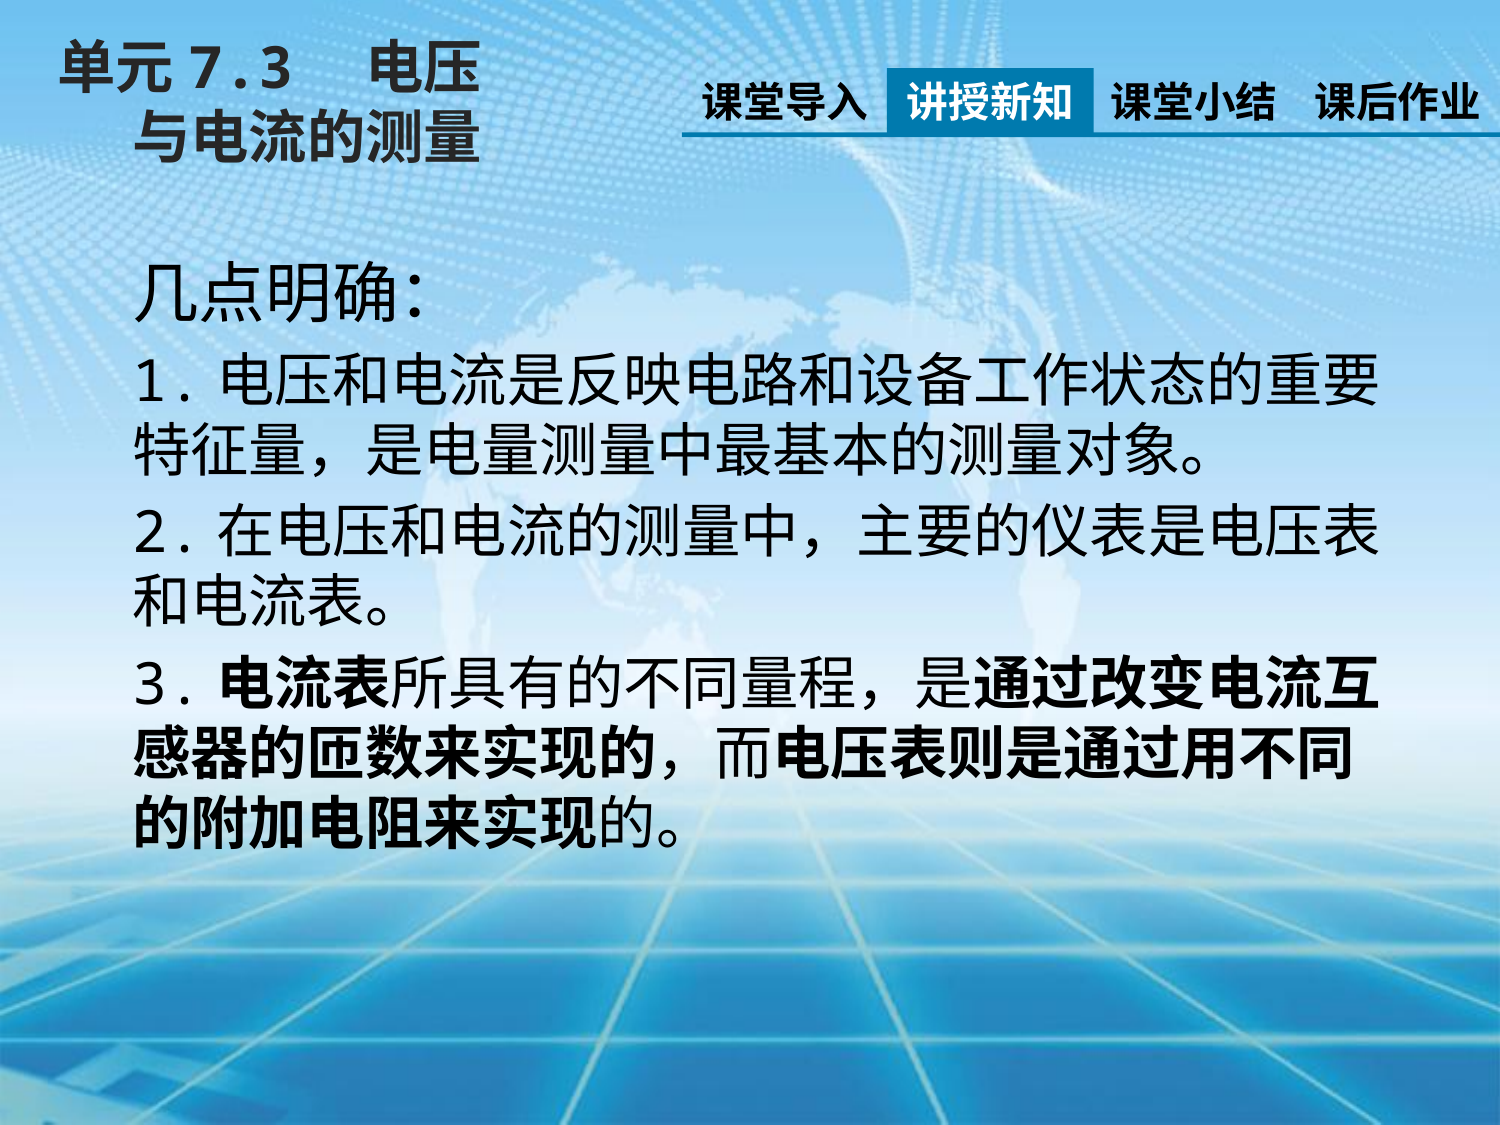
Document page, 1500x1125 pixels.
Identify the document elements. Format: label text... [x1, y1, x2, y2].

picture [0, 0, 1500, 1125]
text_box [10, 22, 1500, 179]
text_box 几点明确： 1.电压和电流是反映电路和设备工作状态的重要特征量，是电量测量中最基本的测量对象。 2.在电压和电流的测量中，主要的仪表是电压表和电流表。 3.电流表所具有的不同量程，是通过改变电流互感器的匝数来实现的，而电压表则是通过用不同的附加电阻来实现的。 [116, 243, 1398, 974]
